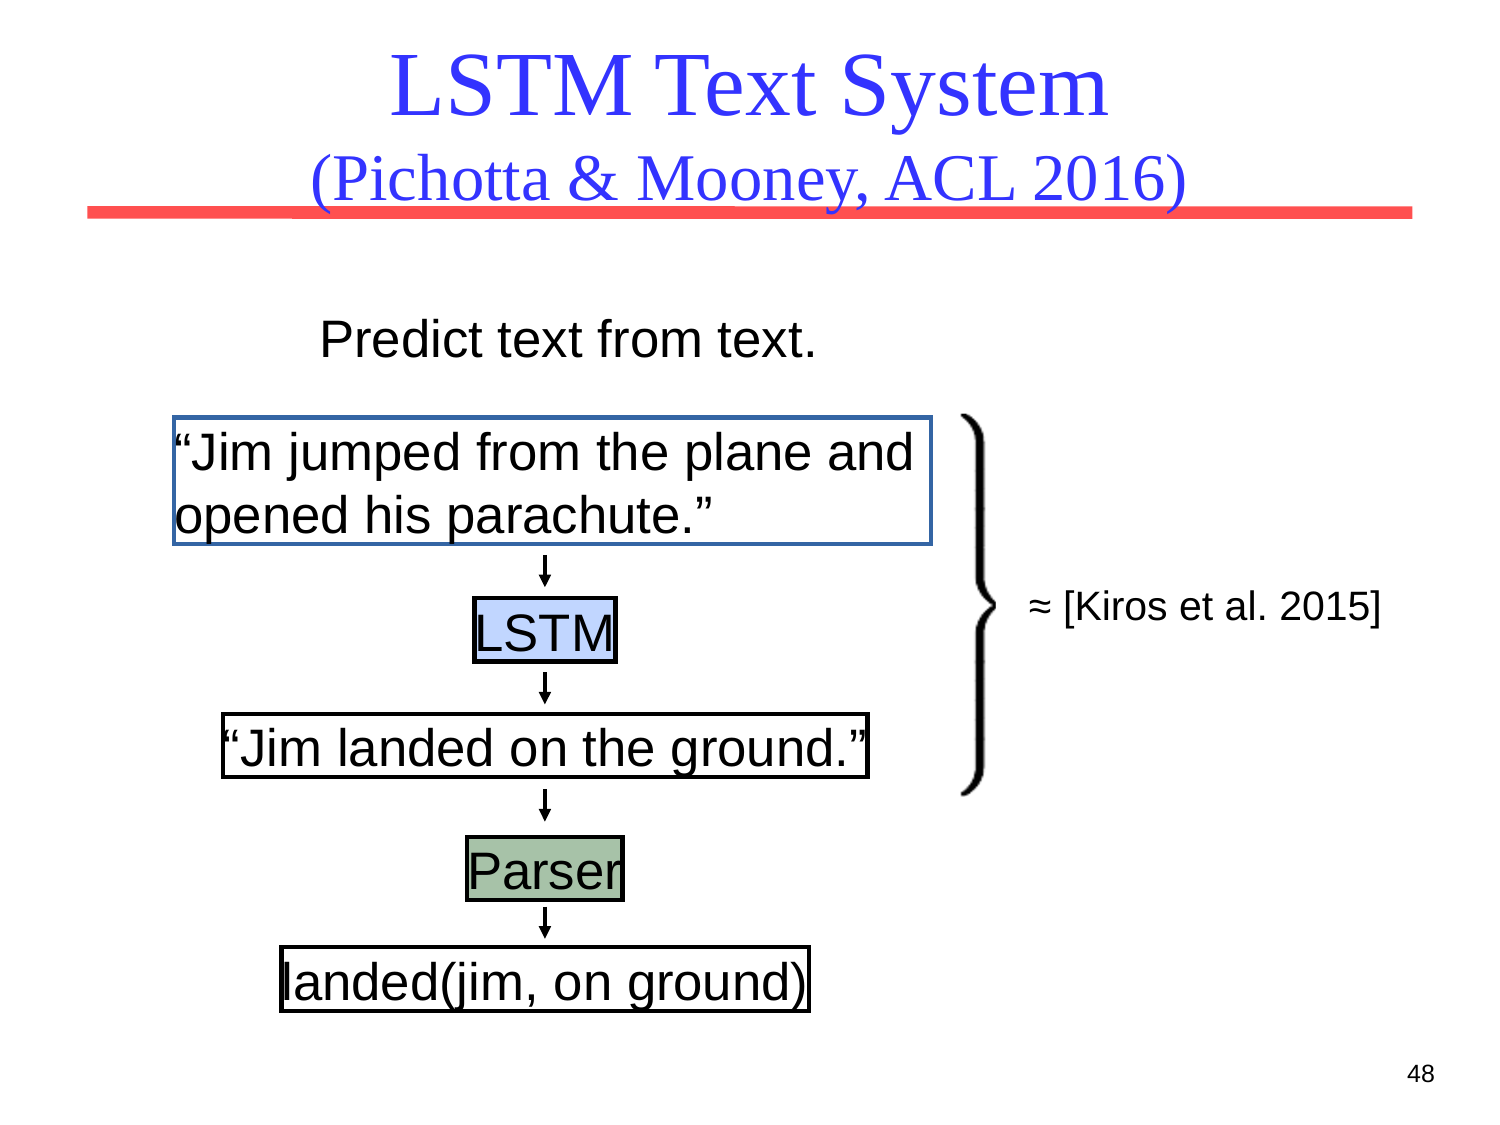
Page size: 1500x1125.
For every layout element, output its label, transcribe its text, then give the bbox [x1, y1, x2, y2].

slide_number 48 [1137, 1049, 1451, 1125]
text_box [466, 789, 624, 901]
title LSTM Text System (Pichotta & Mooney, ACL 2016) [112, 37, 1388, 201]
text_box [278, 906, 813, 1012]
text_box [473, 554, 617, 662]
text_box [959, 413, 1391, 798]
text_box Predict text from text. [313, 298, 825, 374]
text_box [219, 671, 872, 778]
text_box “Jim jumped from the plane and opened his parachute.” [174, 417, 931, 545]
